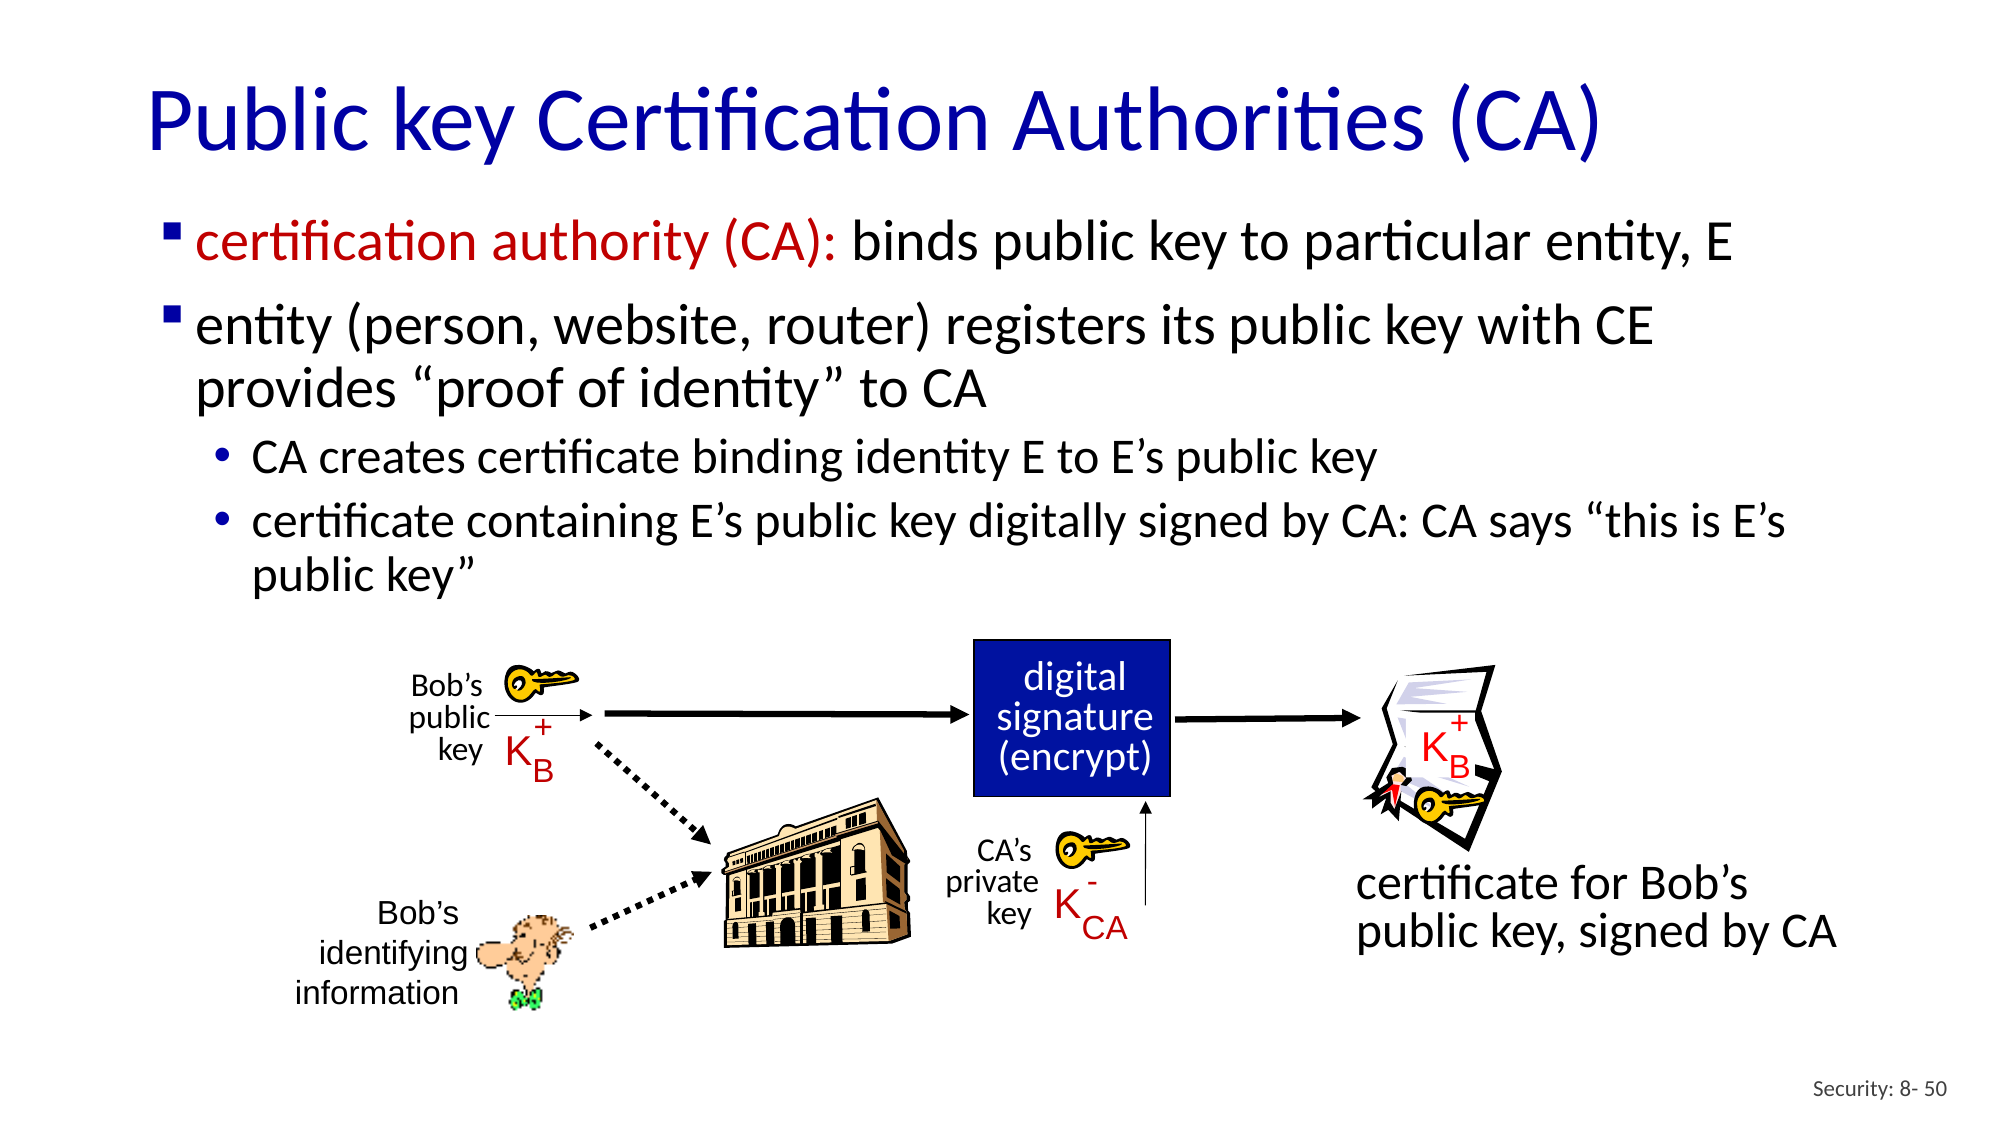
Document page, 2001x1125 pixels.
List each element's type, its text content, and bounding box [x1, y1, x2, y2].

text_box [698, 871, 712, 883]
slide_number Security: 8- 50 [1512, 1056, 1963, 1117]
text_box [347, 664, 593, 798]
text_box [697, 831, 711, 845]
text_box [1362, 663, 1504, 854]
text_box [1175, 711, 1361, 725]
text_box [974, 639, 1171, 797]
picture [721, 797, 911, 948]
picture [476, 915, 574, 1015]
text_box certificate for Bob’s public key, signed by CA [1341, 853, 1877, 965]
text_box certification authority (CA): binds public key to particular entity, E entity (person, website, router) registers its public key with CE provides “proof of identity” to CA CA creates certificate binding identity E to E’s public key certificate containing E’s public key digitally signed by CA: CA says “this is E’s public key” [122, 202, 1833, 966]
title Public key Certification Authorities (CA) [131, 47, 1856, 195]
text_box [604, 708, 970, 721]
text_box Bob’s identifying information [268, 883, 484, 1019]
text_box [896, 801, 1146, 955]
